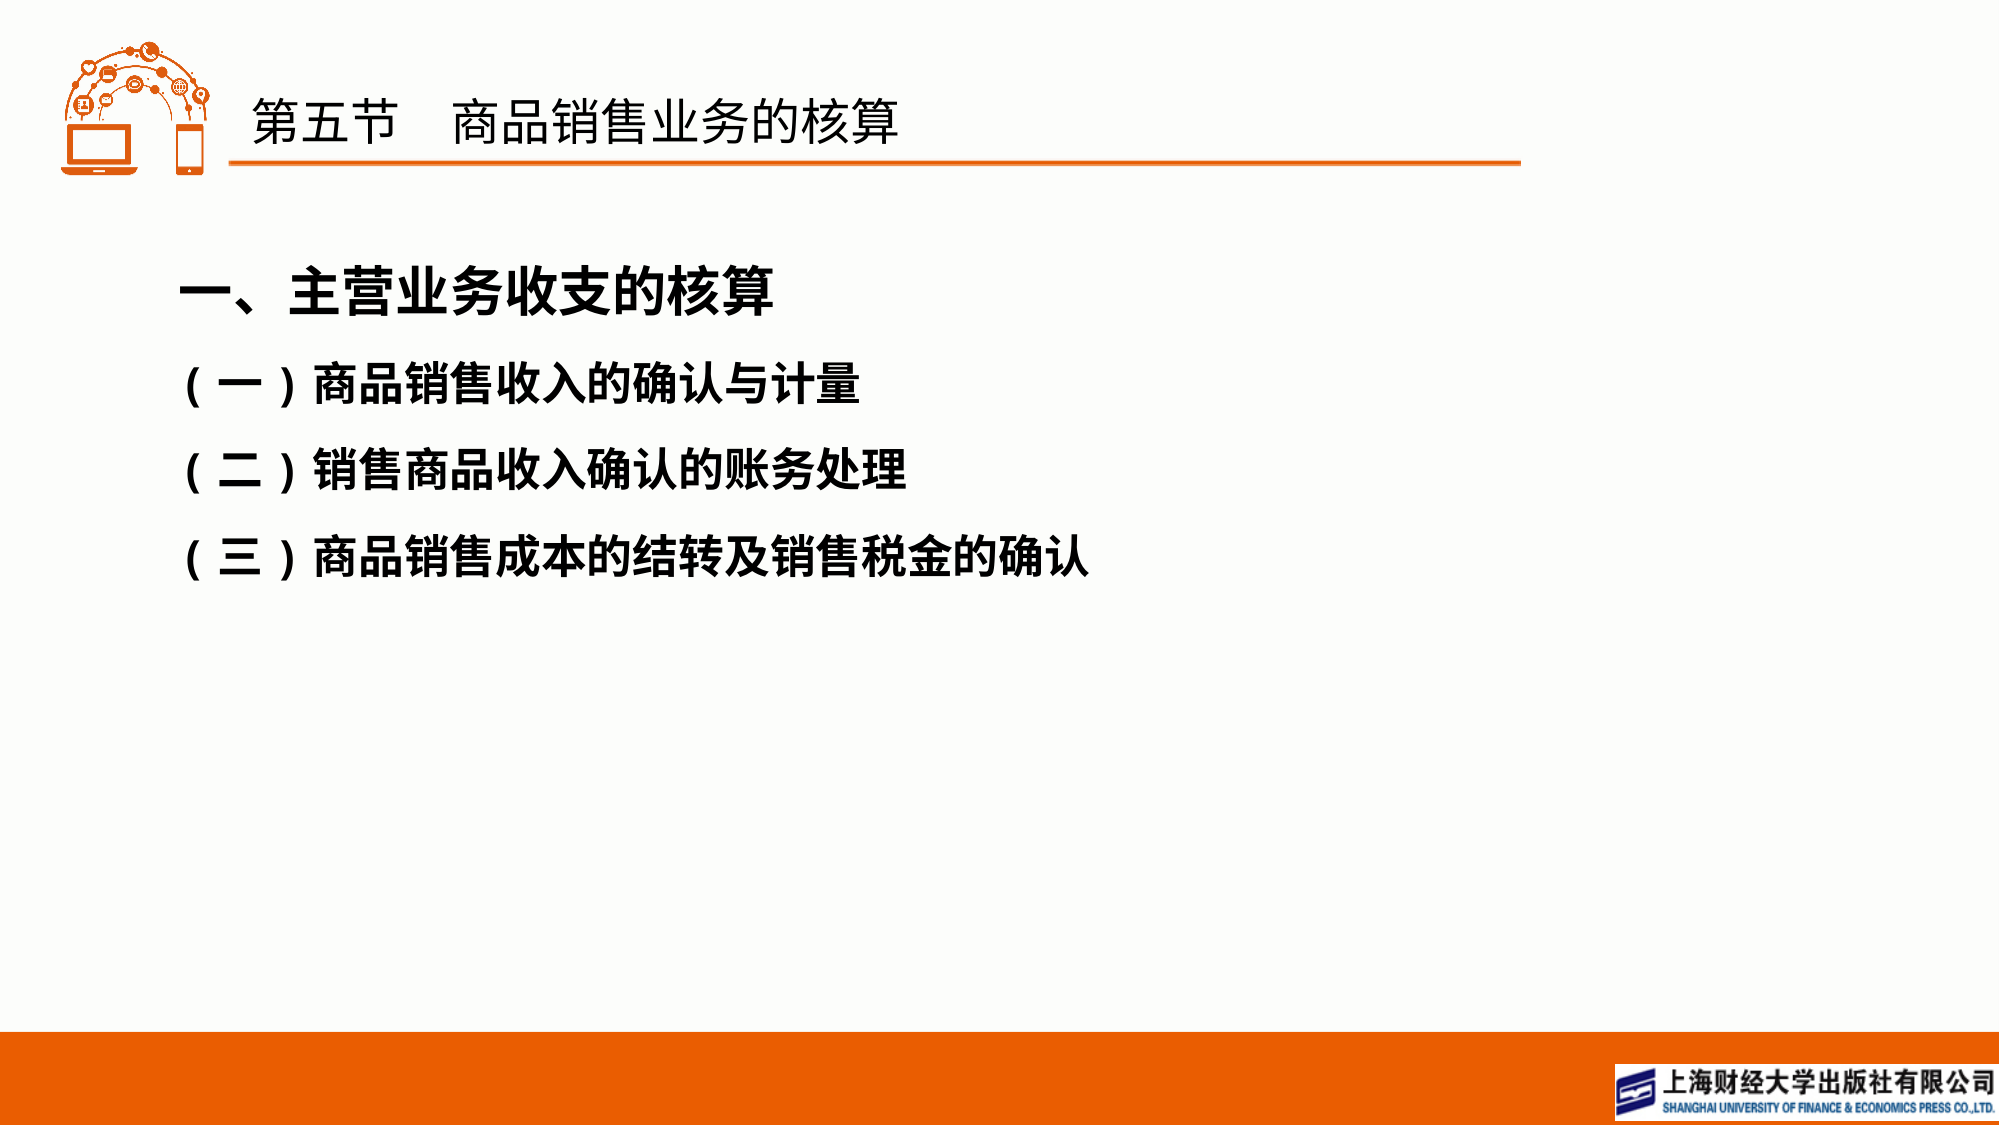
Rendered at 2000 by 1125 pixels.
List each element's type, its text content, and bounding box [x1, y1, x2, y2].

list 一、主营业务收支的核算 (一)商品销售收入的确认与计量 (二)销售商品收入确认的账务处理 (三)商品销售成本的结转及销售税金的确认 [163, 227, 1852, 1049]
title 第五节 商品销售业务的核算 [235, 82, 1605, 189]
picture [0, 0, 2000, 1125]
